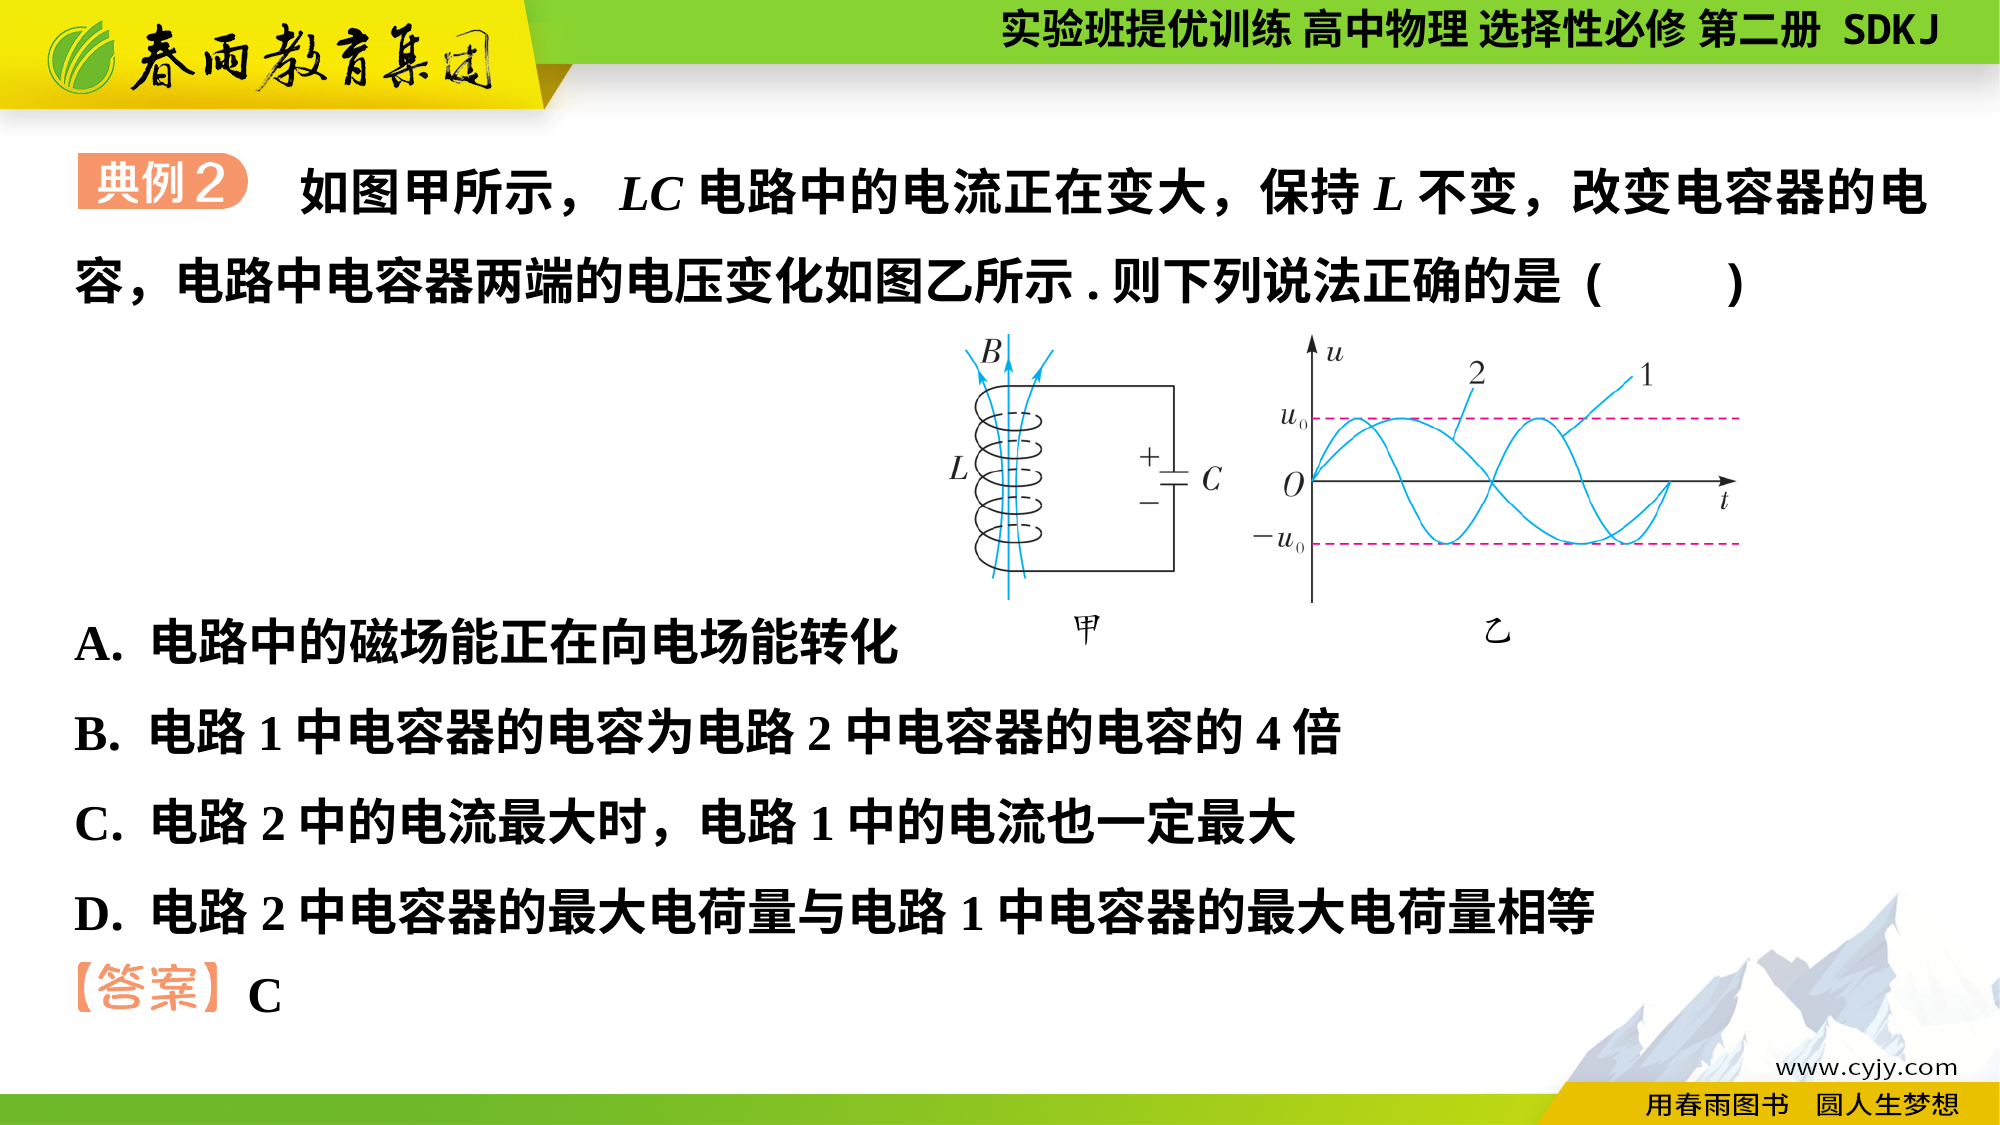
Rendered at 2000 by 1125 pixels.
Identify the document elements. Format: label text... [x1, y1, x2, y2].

text_box C [232, 955, 299, 1031]
list 如图甲所示，LC电路中的电流正在变大，保持L不变，改变电容器的电容，电路中电容器两端的电压变化如图乙所示.则下列说法正确的是 ( ) A. 电路中的磁场能正在向电场能转化 B. 电路1中电容器的电容为电路2中电容器的电容的4倍 C. 电路2中的电流最大时，电路1中的电流也一定最大 D. 电路2中电容器的最大电荷量与电路1中电容器的最大电荷量相等 [59, 122, 1944, 956]
picture [0, 0, 2000, 1125]
